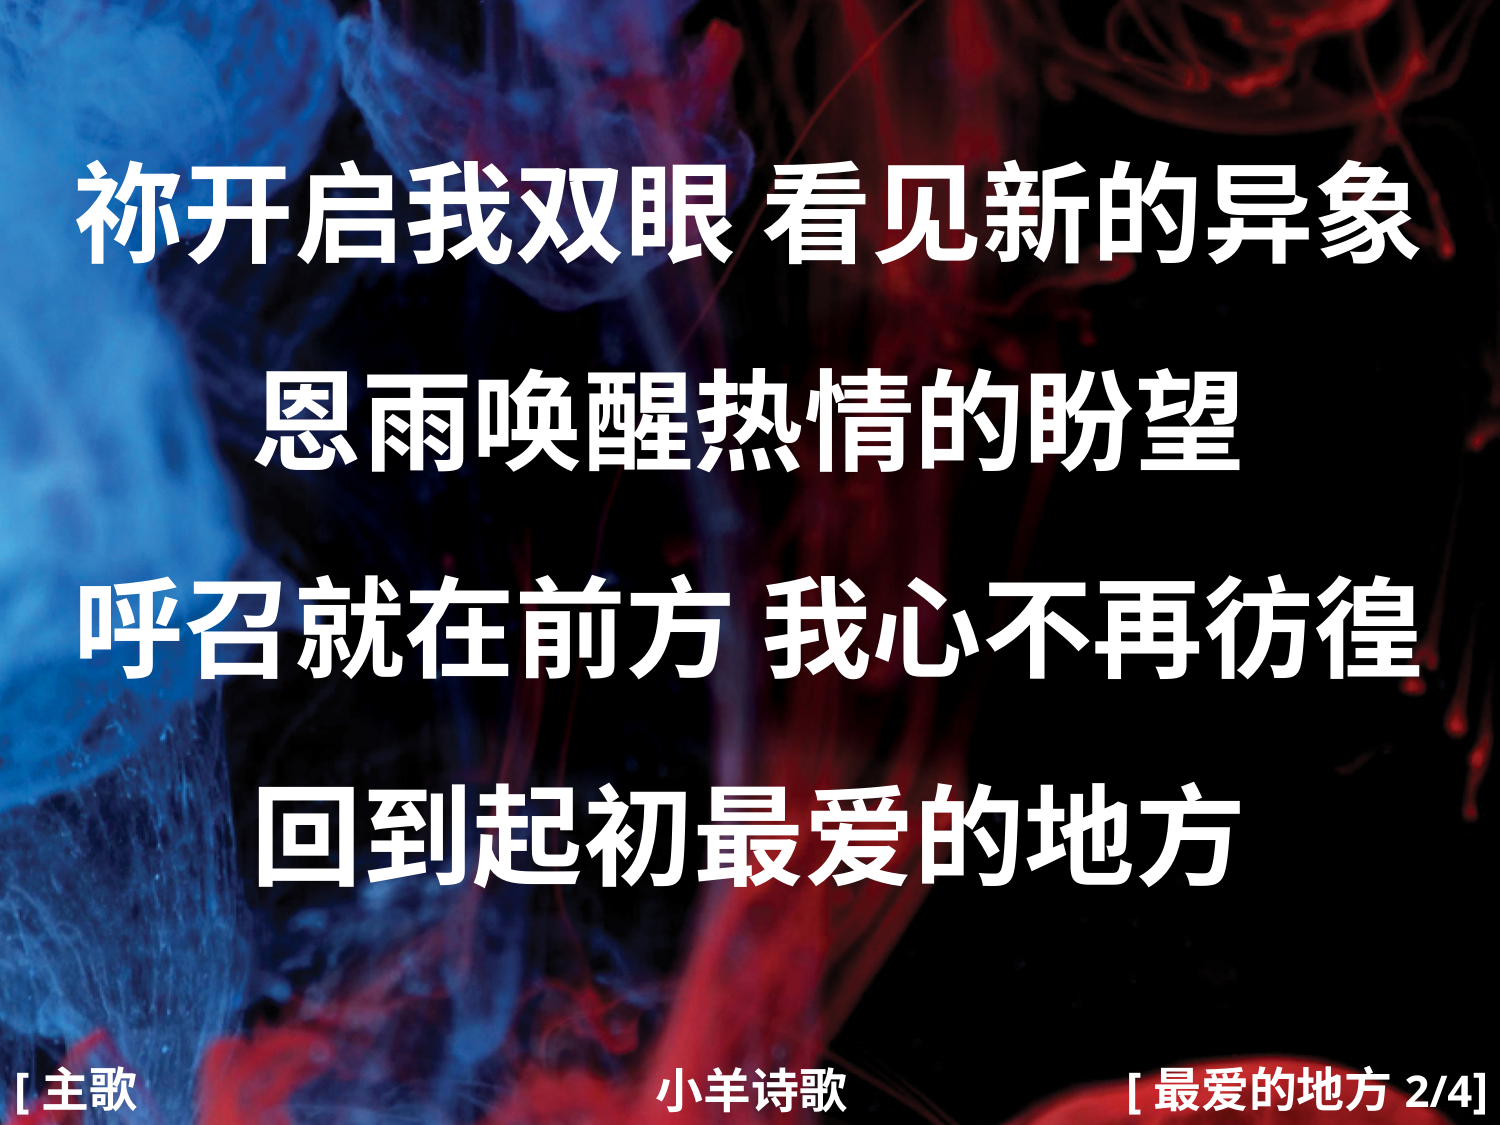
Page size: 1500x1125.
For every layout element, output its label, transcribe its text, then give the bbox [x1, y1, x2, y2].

picture [0, 0, 1500, 1053]
subtitle 小羊诗歌 [205, 1053, 1031, 1125]
text_box 祢开启我双眼 看见新的异象 恩雨唤醒热情的盼望 呼召就在前方 我心不再彷徨 回到起初最爱的地方 [0, 137, 1499, 931]
text_box [最爱的地方2/4] [1031, 1052, 1500, 1125]
text_box [主歌2] [0, 1051, 205, 1125]
